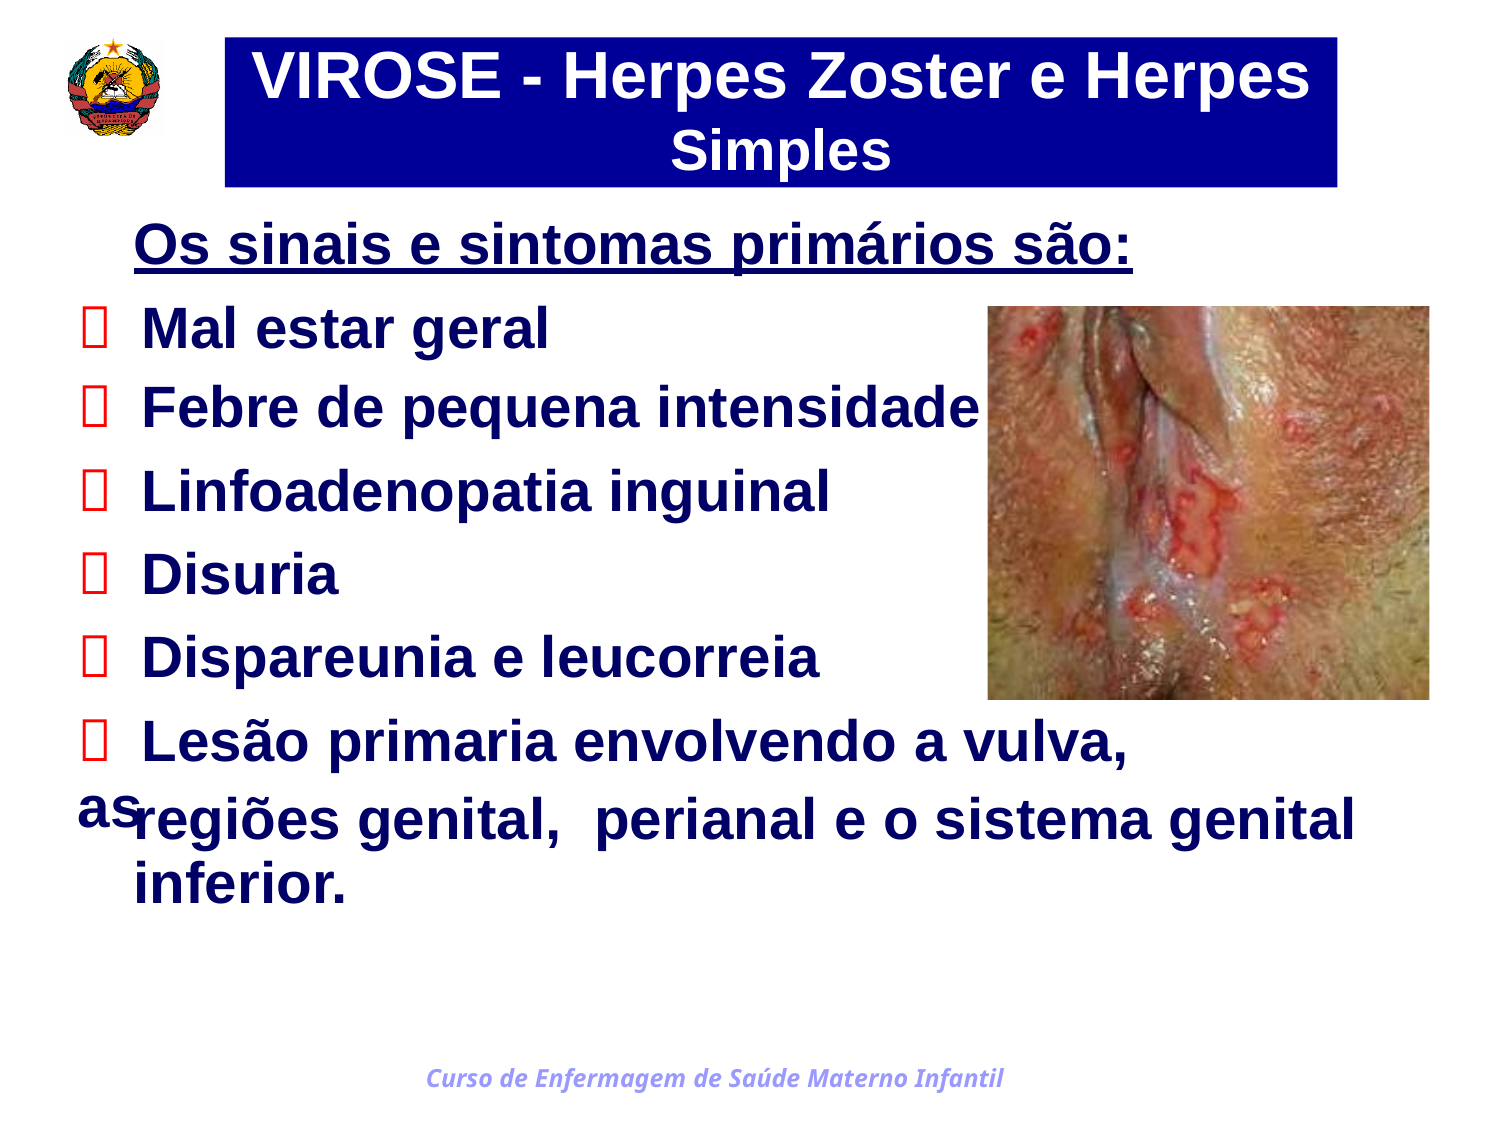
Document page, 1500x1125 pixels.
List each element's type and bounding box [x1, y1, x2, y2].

text_box [592, 789, 1367, 852]
text_box [62, 37, 165, 139]
text_box [131, 789, 573, 922]
text_box [423, 1064, 1118, 1094]
text_box [131, 215, 1144, 278]
text_box [75, 298, 1430, 782]
text_box [224, 37, 1338, 188]
